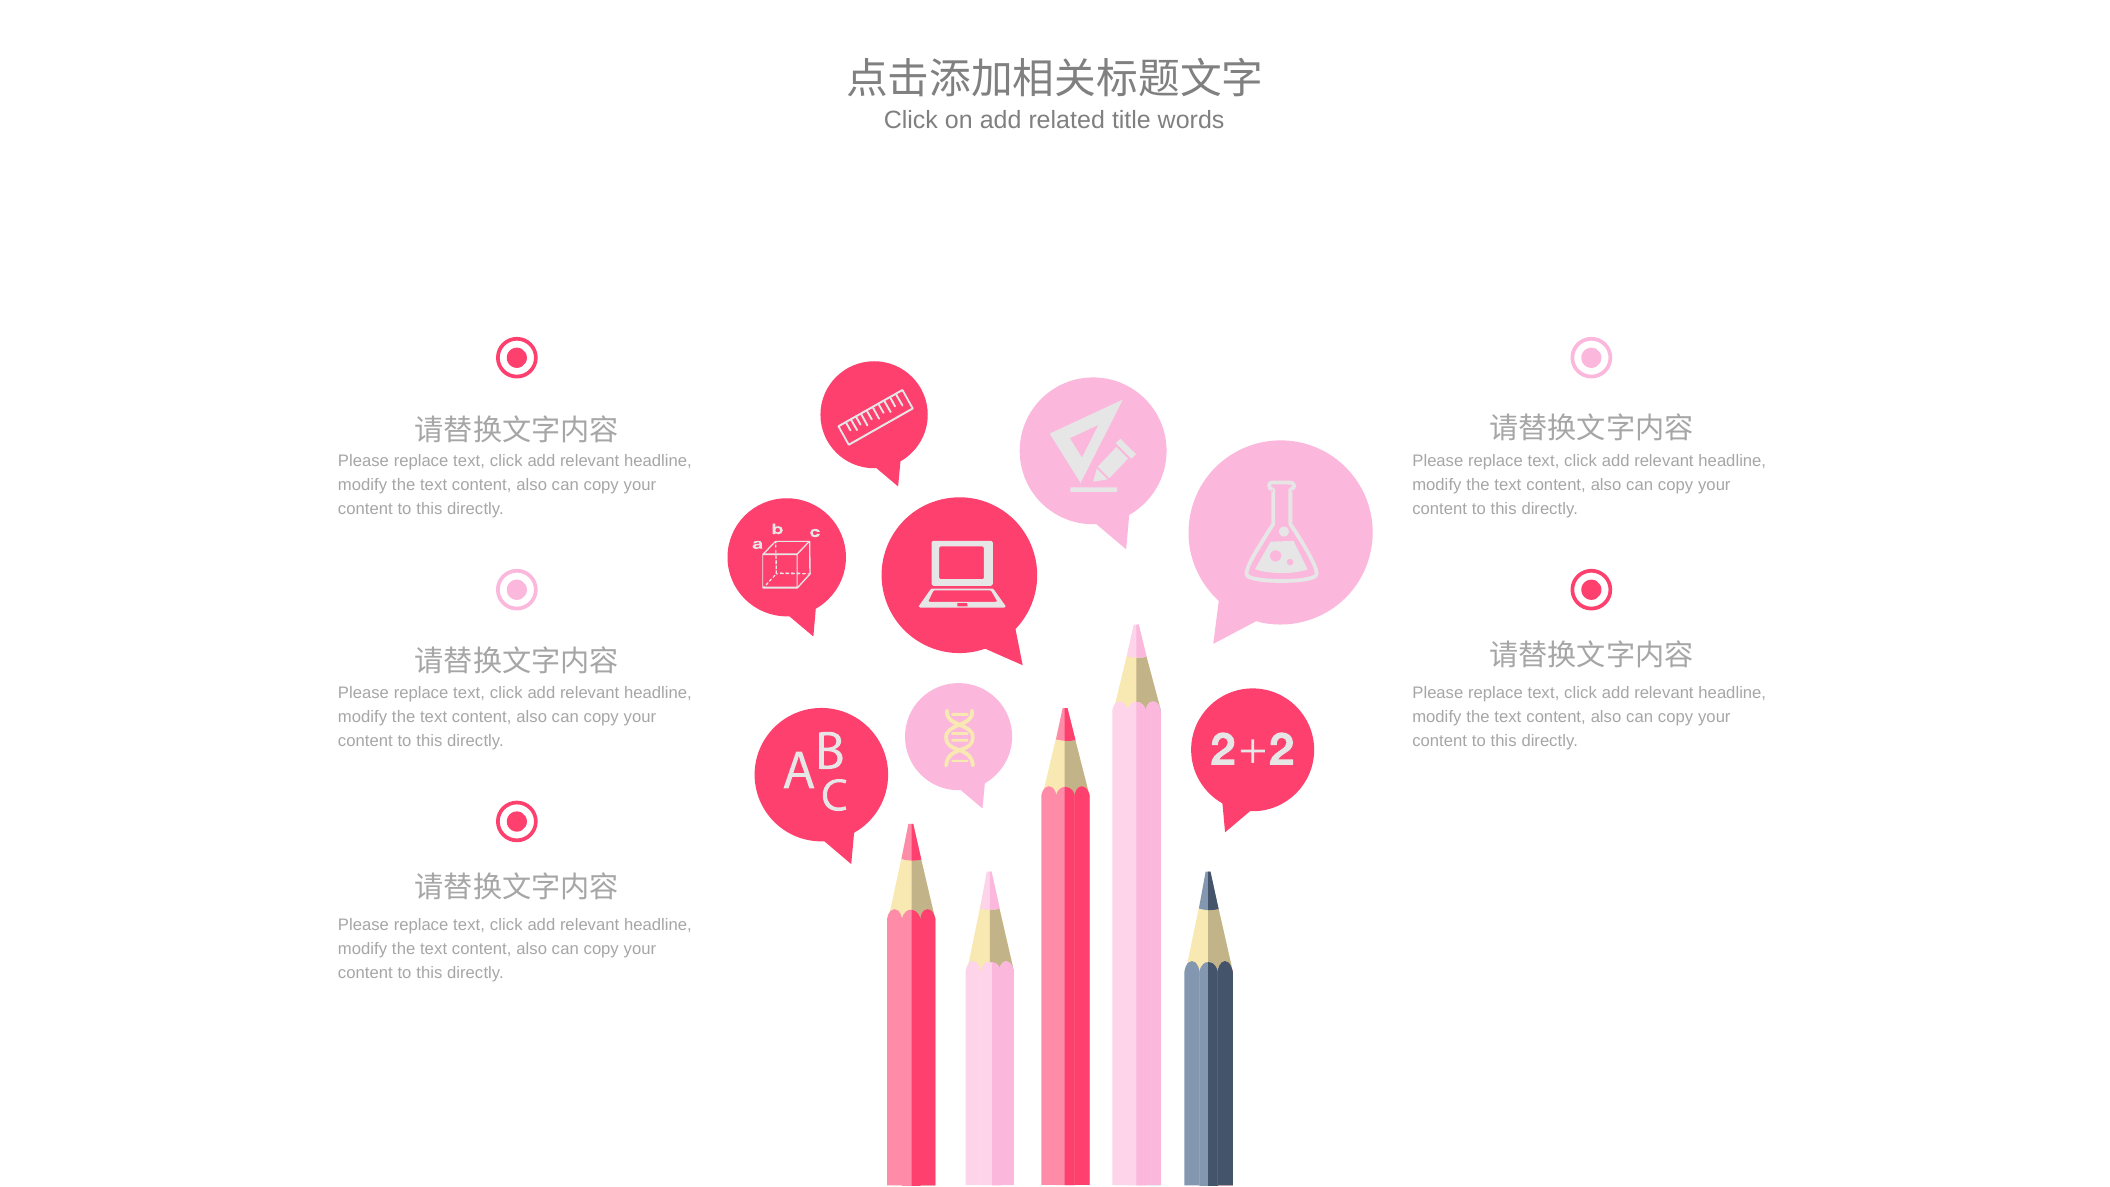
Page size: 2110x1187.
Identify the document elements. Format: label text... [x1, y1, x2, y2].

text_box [904, 683, 1013, 809]
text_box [1570, 336, 1613, 379]
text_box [965, 871, 1014, 1186]
text_box Click on add related title words [864, 95, 1246, 158]
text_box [337, 634, 696, 749]
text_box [1183, 431, 1382, 644]
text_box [872, 488, 1043, 666]
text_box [820, 361, 928, 487]
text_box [1412, 402, 1771, 517]
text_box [495, 568, 538, 611]
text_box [727, 498, 846, 637]
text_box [1570, 568, 1613, 611]
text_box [1191, 688, 1315, 833]
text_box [337, 404, 696, 517]
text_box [1112, 624, 1161, 1186]
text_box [1412, 629, 1771, 749]
text_box 点击添加相关标题文字 [803, 44, 1307, 107]
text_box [887, 823, 936, 1186]
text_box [1184, 871, 1233, 1186]
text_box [337, 861, 696, 981]
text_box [1041, 707, 1090, 1186]
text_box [495, 336, 538, 379]
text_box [1019, 377, 1167, 550]
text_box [495, 800, 538, 843]
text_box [754, 707, 889, 865]
